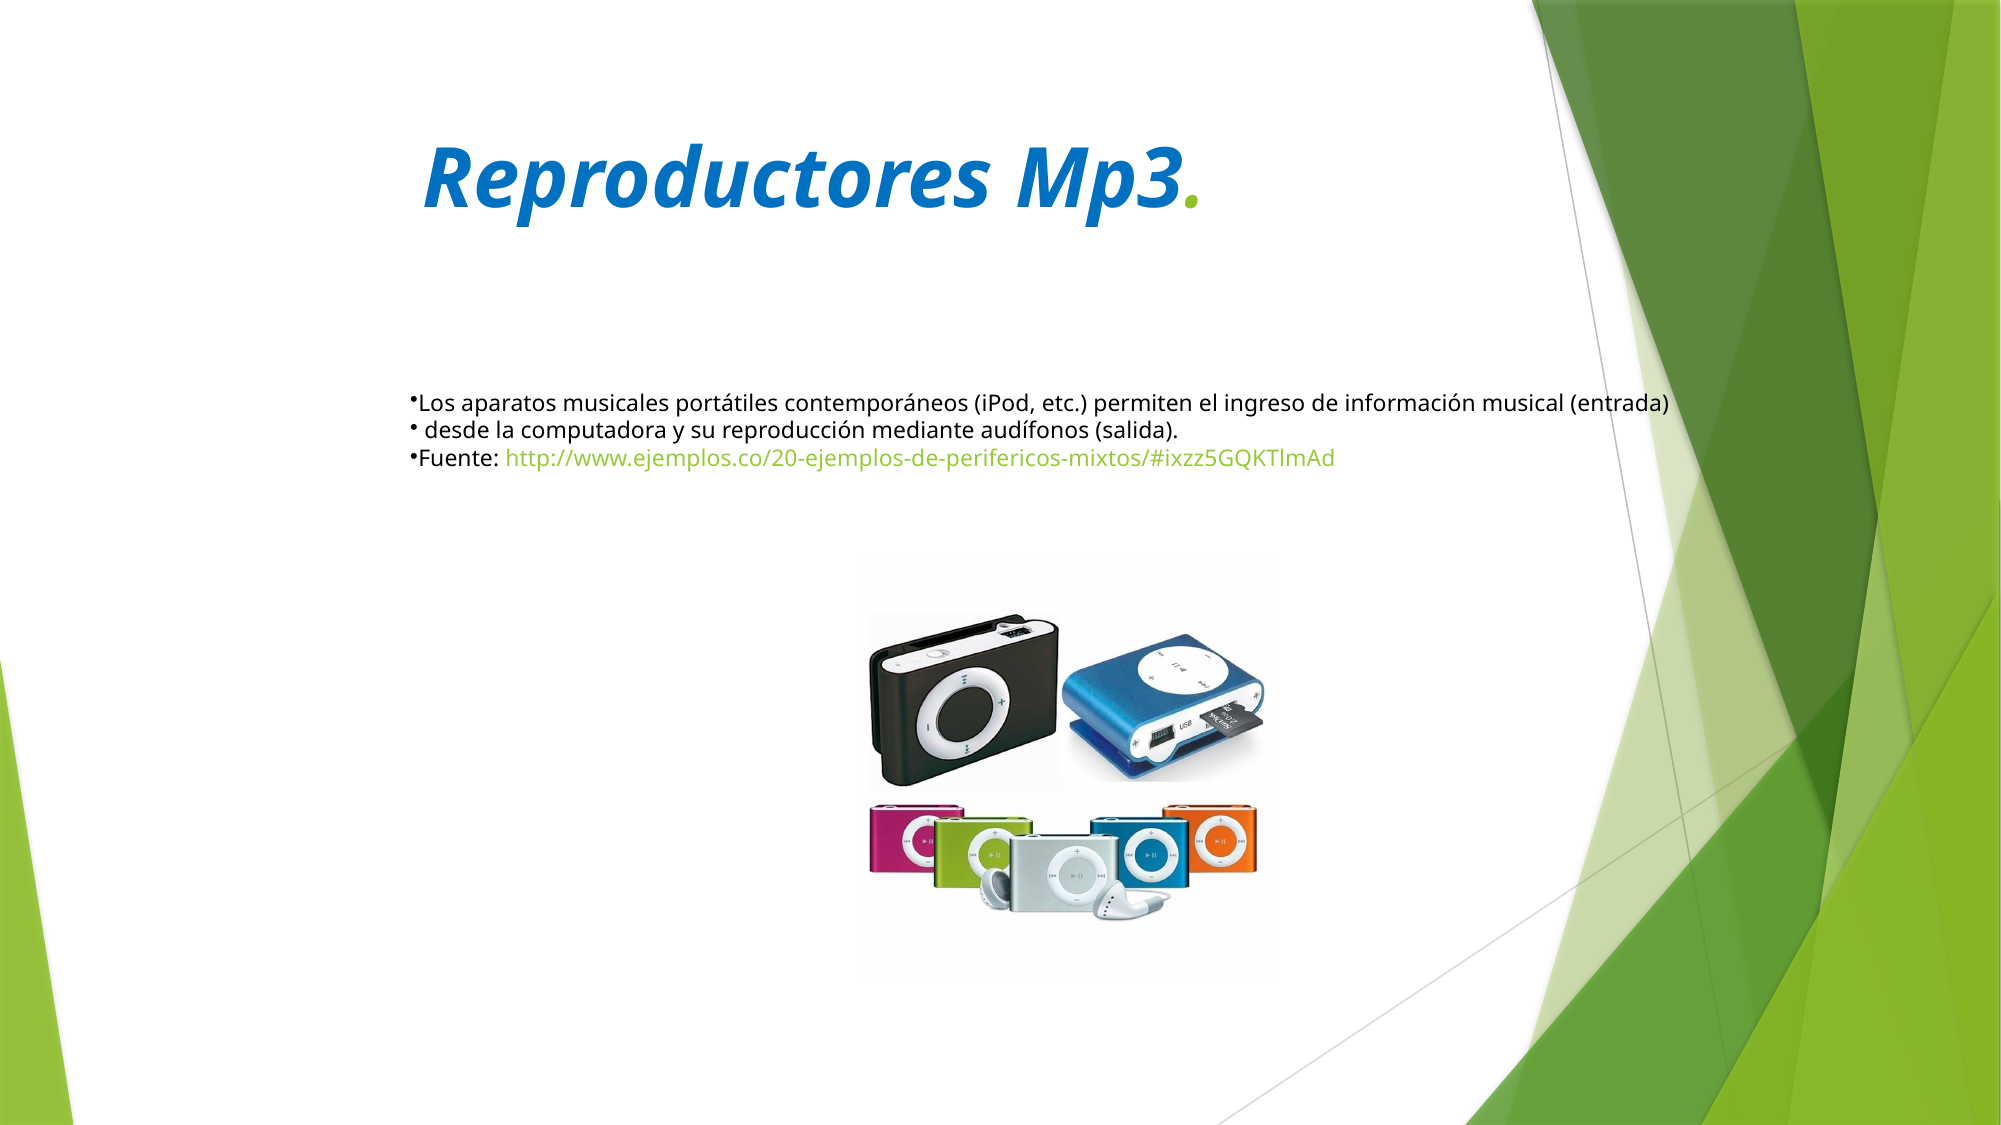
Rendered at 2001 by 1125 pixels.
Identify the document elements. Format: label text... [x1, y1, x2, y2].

picture [856, 557, 1278, 979]
title Reproductores Mp3. [111, 99, 1522, 317]
list Los aparatos musicales portátiles contemporáneos (iPod, etc.) permiten el ingreso de información musical (entrada) desde la computadora y su reproducción mediante audífonos (salida). Fuente: http://www.ejemplos.co/20-ejemplos-de-perifericos-mixtos/#ixzz5GQKTlmAd [395, 126, 1916, 780]
